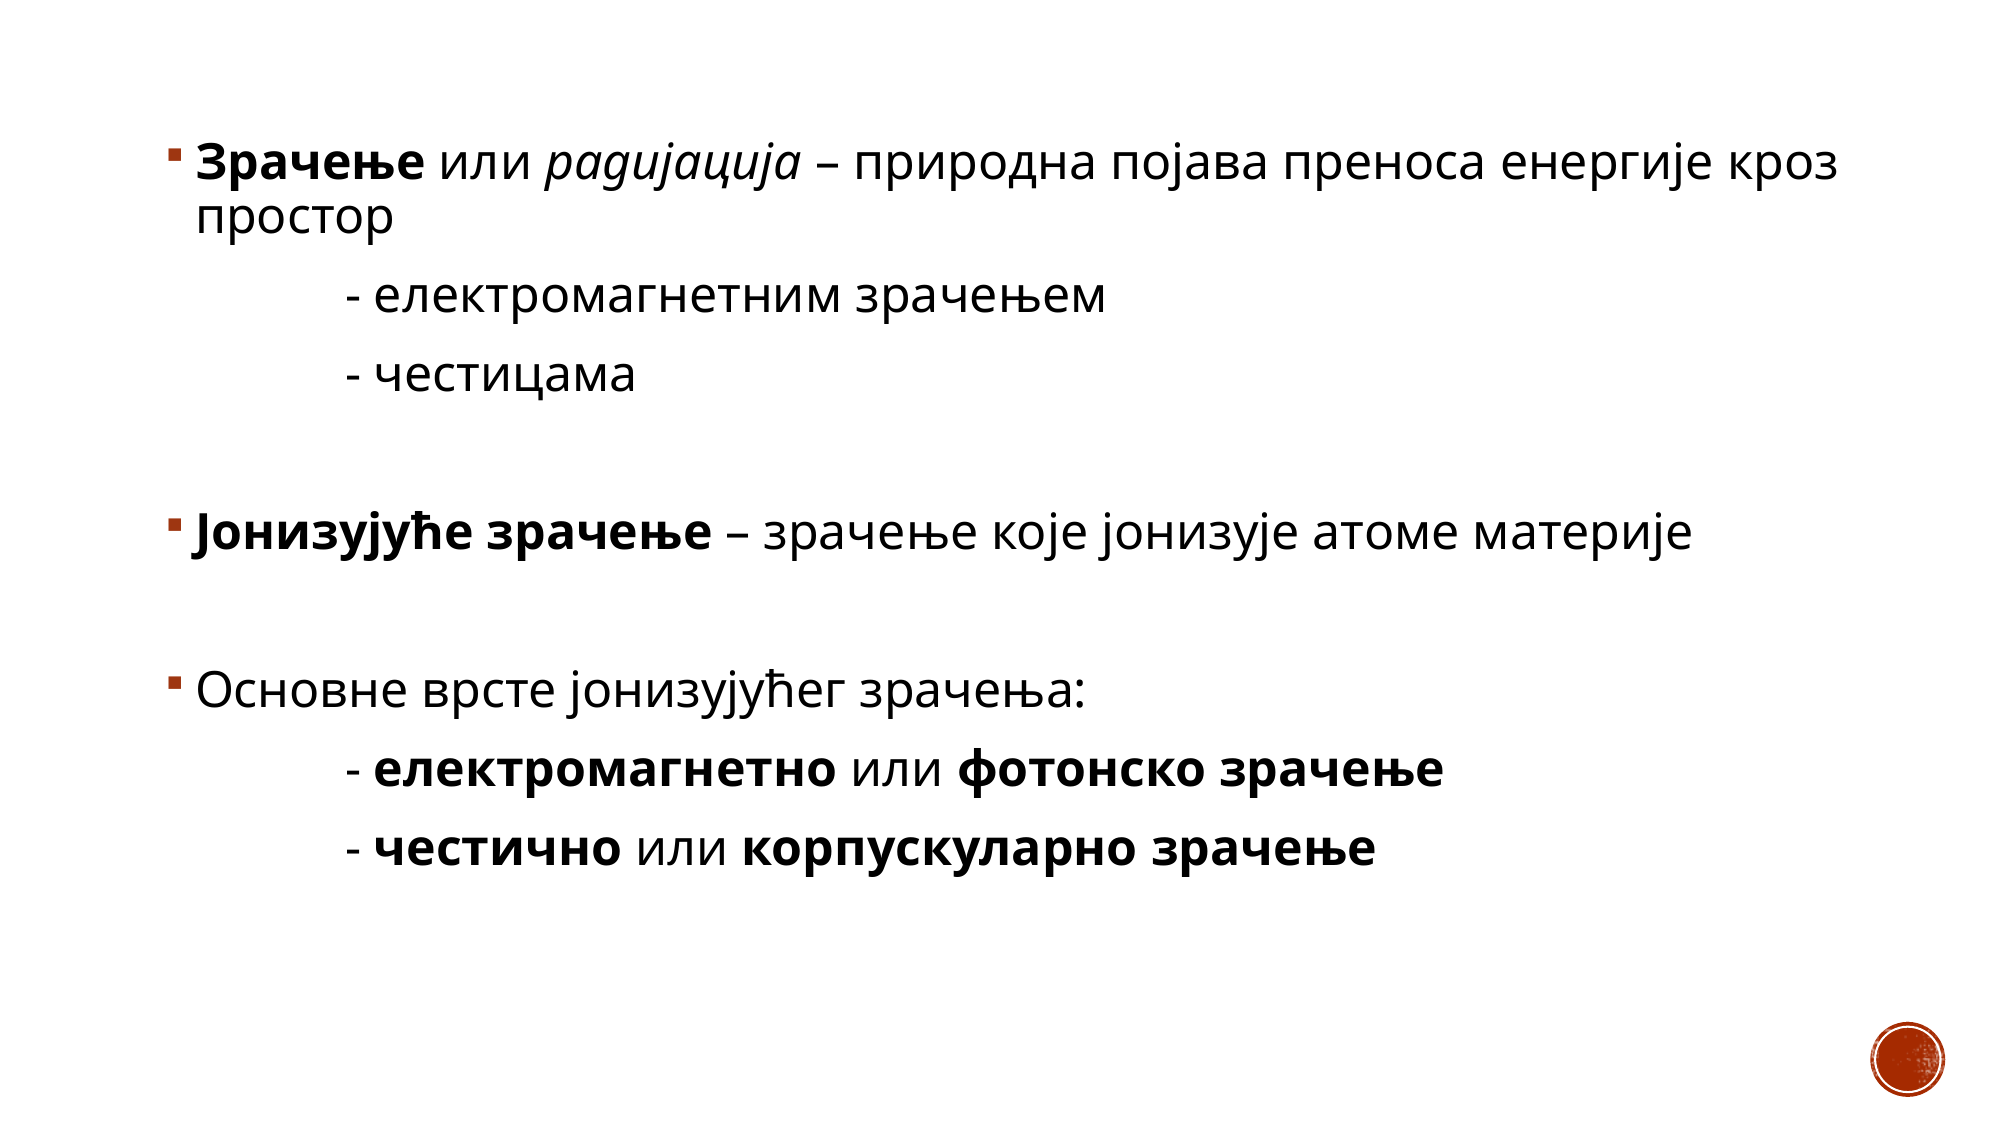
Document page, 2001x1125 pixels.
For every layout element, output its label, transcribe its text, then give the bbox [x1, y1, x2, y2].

list Зрачење или радијација – природна појава преноса енергије кроз простор - електромагнетним зрачењем - честицама Јонизујуће зрачење – зрачење које јонизује атоме материје Основне врсте јонизујућег зрачења: - електромагнетно или фотонско зрачење - честично или корпускуларно зрачење [150, 128, 1911, 933]
